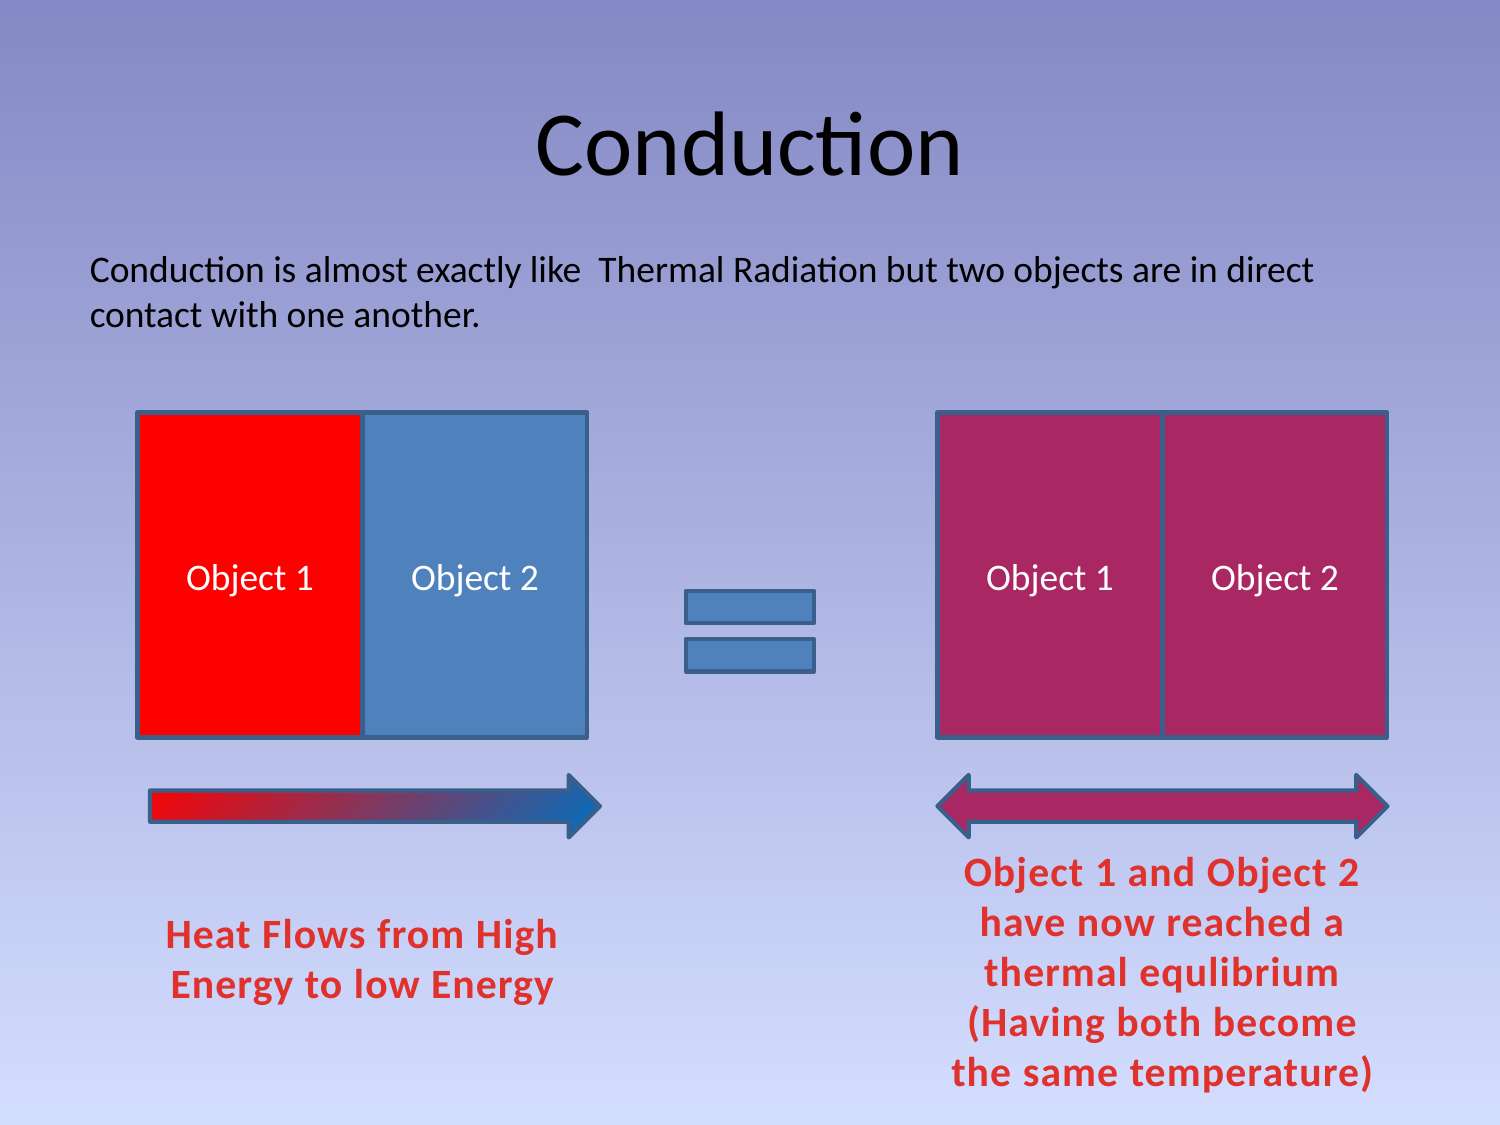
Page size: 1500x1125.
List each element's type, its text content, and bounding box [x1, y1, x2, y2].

text_box Object 2 [364, 410, 589, 740]
text_box [684, 589, 816, 625]
text_box Heat Flows from High Energy to low Energy [125, 899, 600, 1015]
text_box Object 1 and Object 2 have now reached a thermal equlibrium (Having both become the same temperature) [924, 837, 1400, 1103]
text_box Object 1 [935, 410, 1164, 740]
text_box Object 2 [1164, 410, 1389, 740]
text_box Conduction is almost exactly like Thermal Radiation but two objects are in direct contact with one another. [75, 237, 1388, 343]
title Conduction [74, 44, 1426, 233]
text_box [147, 772, 603, 840]
text_box [684, 637, 816, 674]
text_box Object 1 [135, 410, 364, 740]
text_box [935, 772, 1390, 840]
